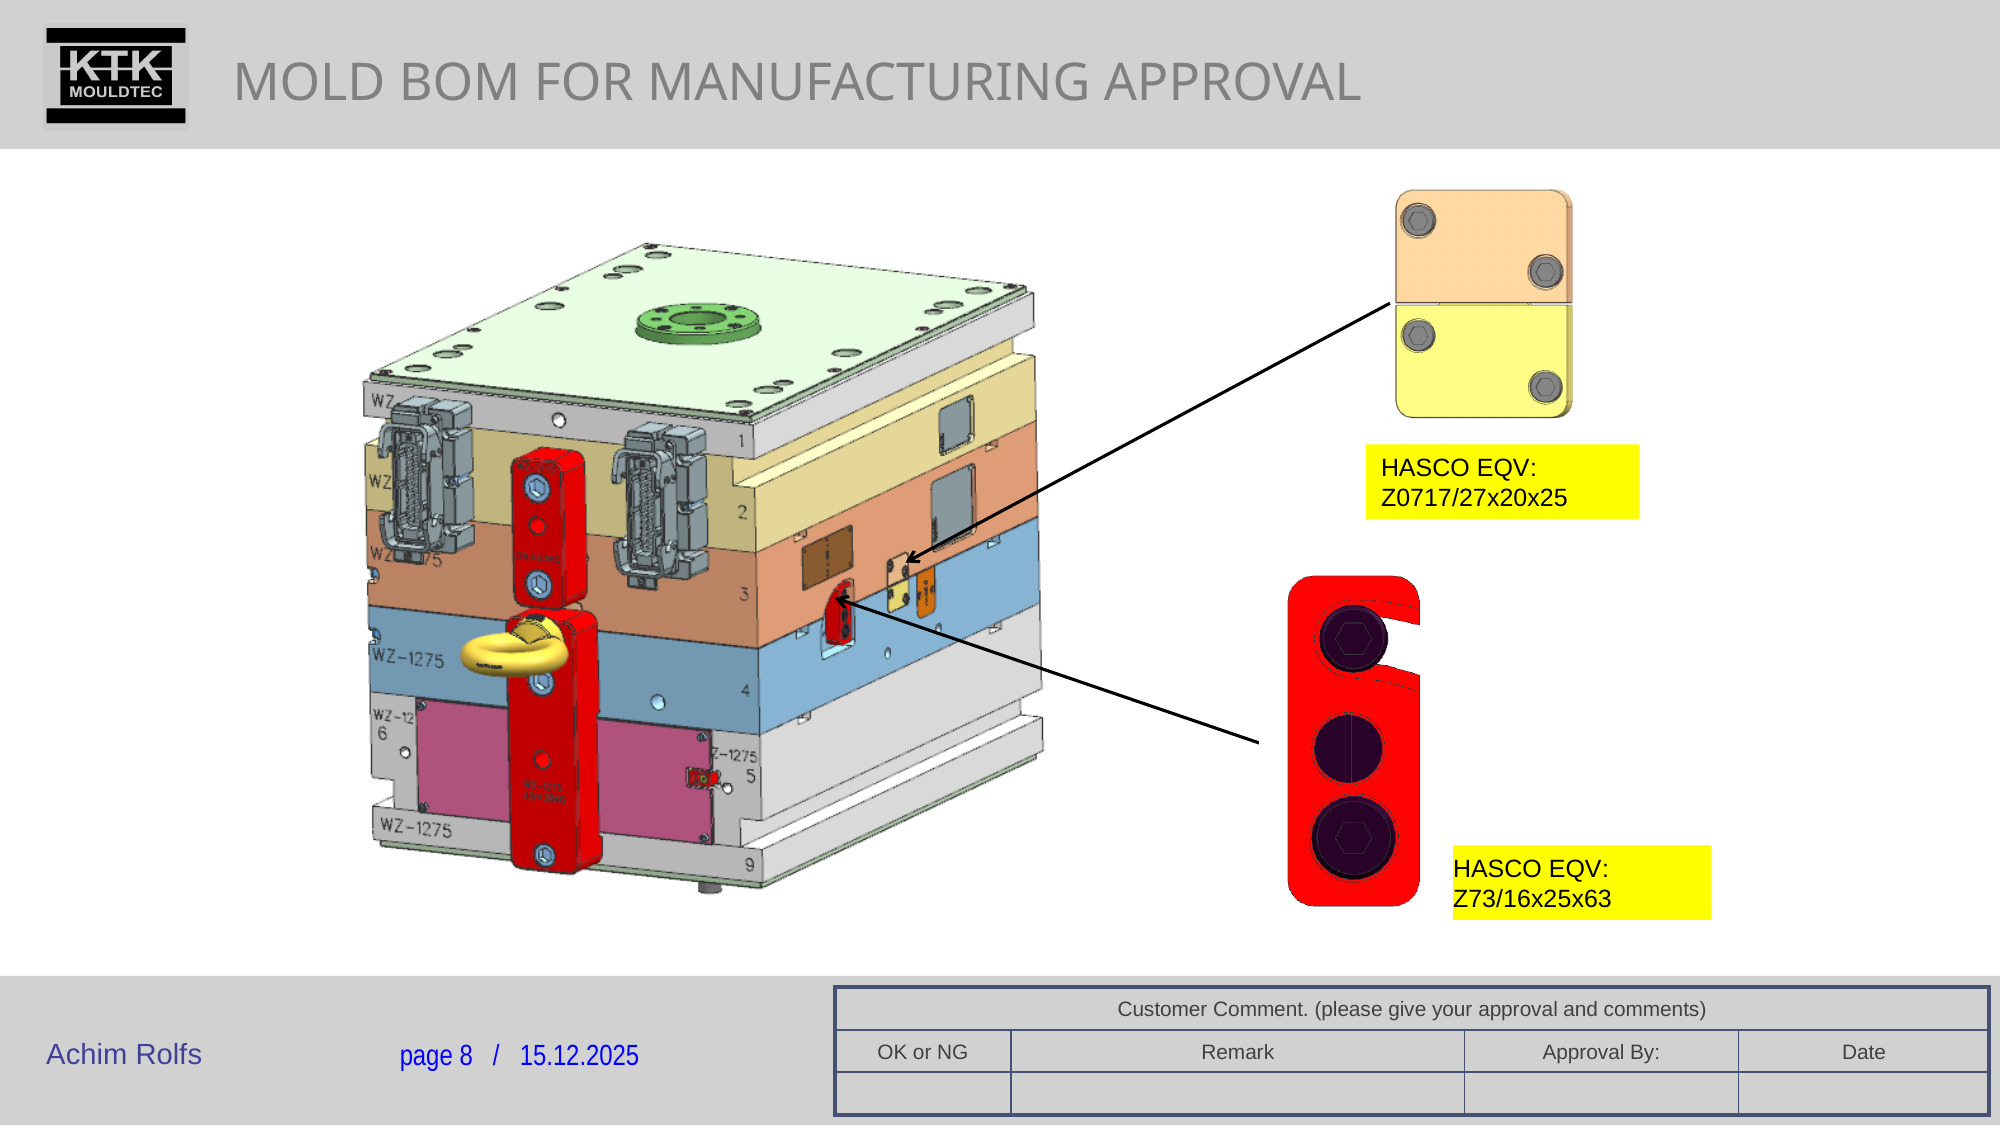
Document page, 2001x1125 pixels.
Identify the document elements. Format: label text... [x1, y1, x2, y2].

picture [338, 205, 1061, 910]
text_box HASCO EQV: Z73/16x25x63 [1458, 845, 1712, 920]
text_box page 8 / 15.12.2025 [370, 1011, 670, 1066]
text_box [834, 597, 1254, 744]
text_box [905, 303, 1391, 563]
picture [1259, 561, 1453, 925]
text_box HASCO EQV: Z0717/27x20x25 [1396, 444, 1640, 519]
picture [1389, 184, 1576, 423]
